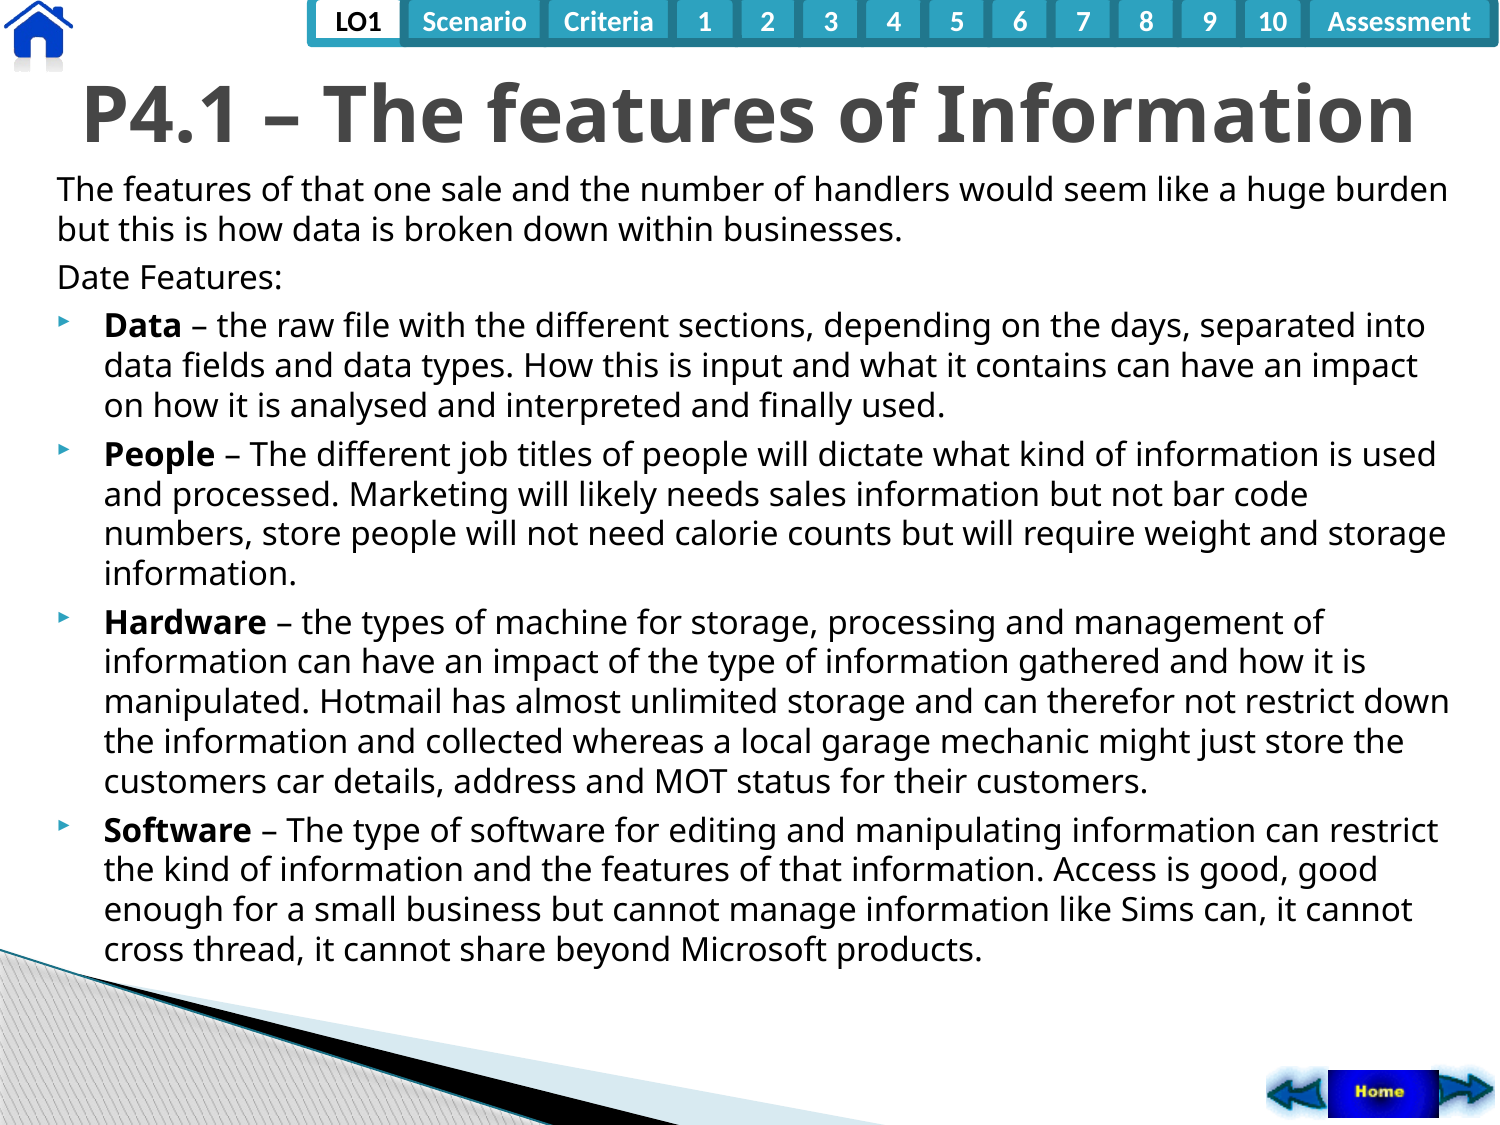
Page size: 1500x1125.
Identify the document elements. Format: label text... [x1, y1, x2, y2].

picture [0, 0, 77, 91]
list The features of that one sale and the number of handlers would seem like a huge burden but this is how data is broken down within businesses. Date Features: Data – the raw file with the different sections, depending on the days, separated into data fields and data types. How this is input and what it contains can have an impact on how it is analysed and interpreted and finally used. People – The different job titles of people will dictate what kind of information is used and processed. Marketing will likely needs sales information but not bar code numbers, store people will not need calorie counts but will require weight and storage information. Hardware – the types of machine for storage, processing and management of information can have an impact of the type of information gathered and how it is manipulated. Hotmail has almost unlimited storage and can therefor not restrict down the information and collected whereas a local garage mechanic might just store the customers car details, address and MOT status for their customers. Software – The type of software for editing and manipulating information can restrict the kind of information and the features of that information. Access is good, good enough for a small business but cannot manage information like Sims can, it cannot cross thread, it cannot share beyond Microsoft products. [41, 160, 1471, 988]
title P4.1 – The features of Information [75, 54, 1425, 159]
picture [1266, 1055, 1495, 1125]
